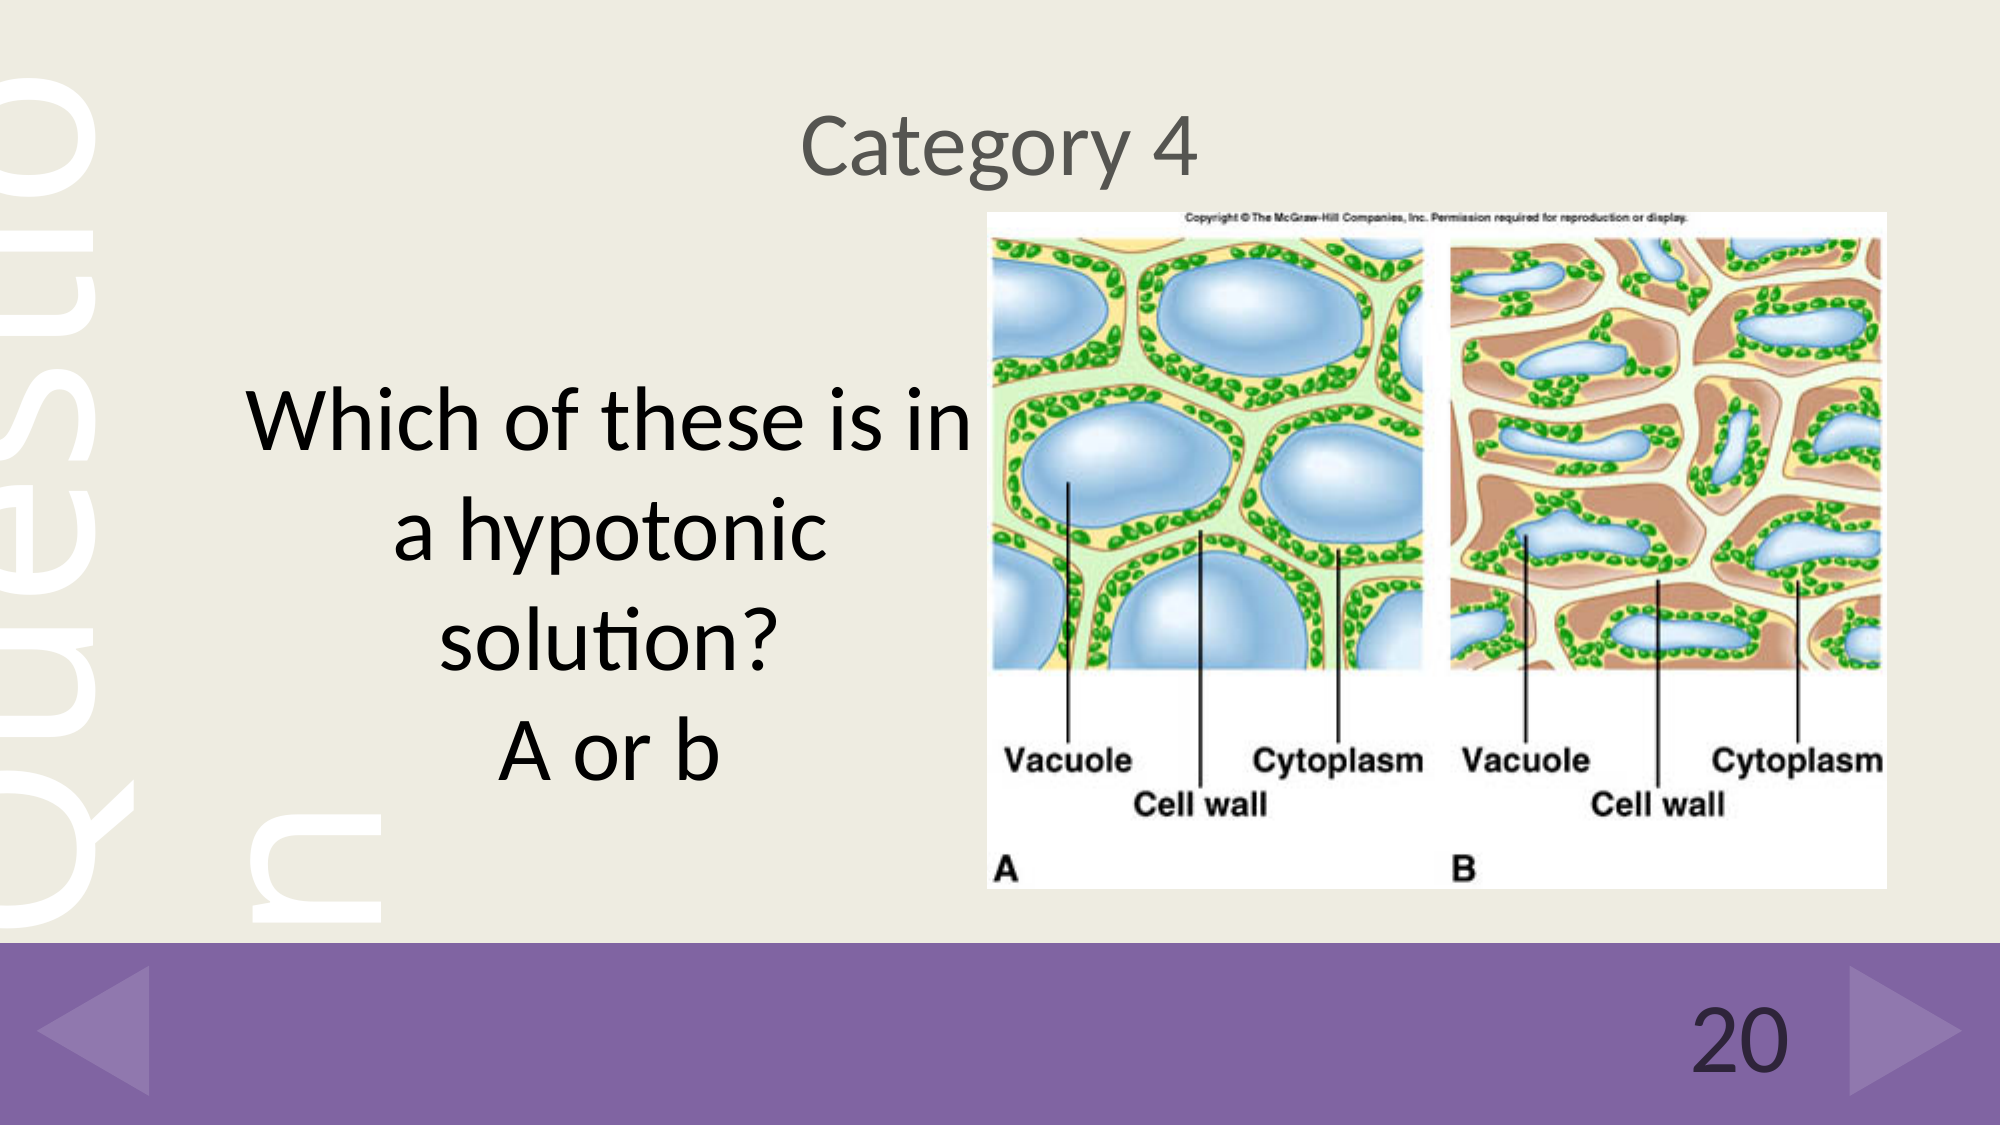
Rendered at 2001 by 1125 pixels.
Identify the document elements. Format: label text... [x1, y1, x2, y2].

picture [986, 212, 1887, 889]
list Which of these is in a hypotonic solution? A or b [202, 266, 982, 891]
title Category 4 [99, 45, 1900, 233]
list 20 [1494, 967, 1806, 1097]
